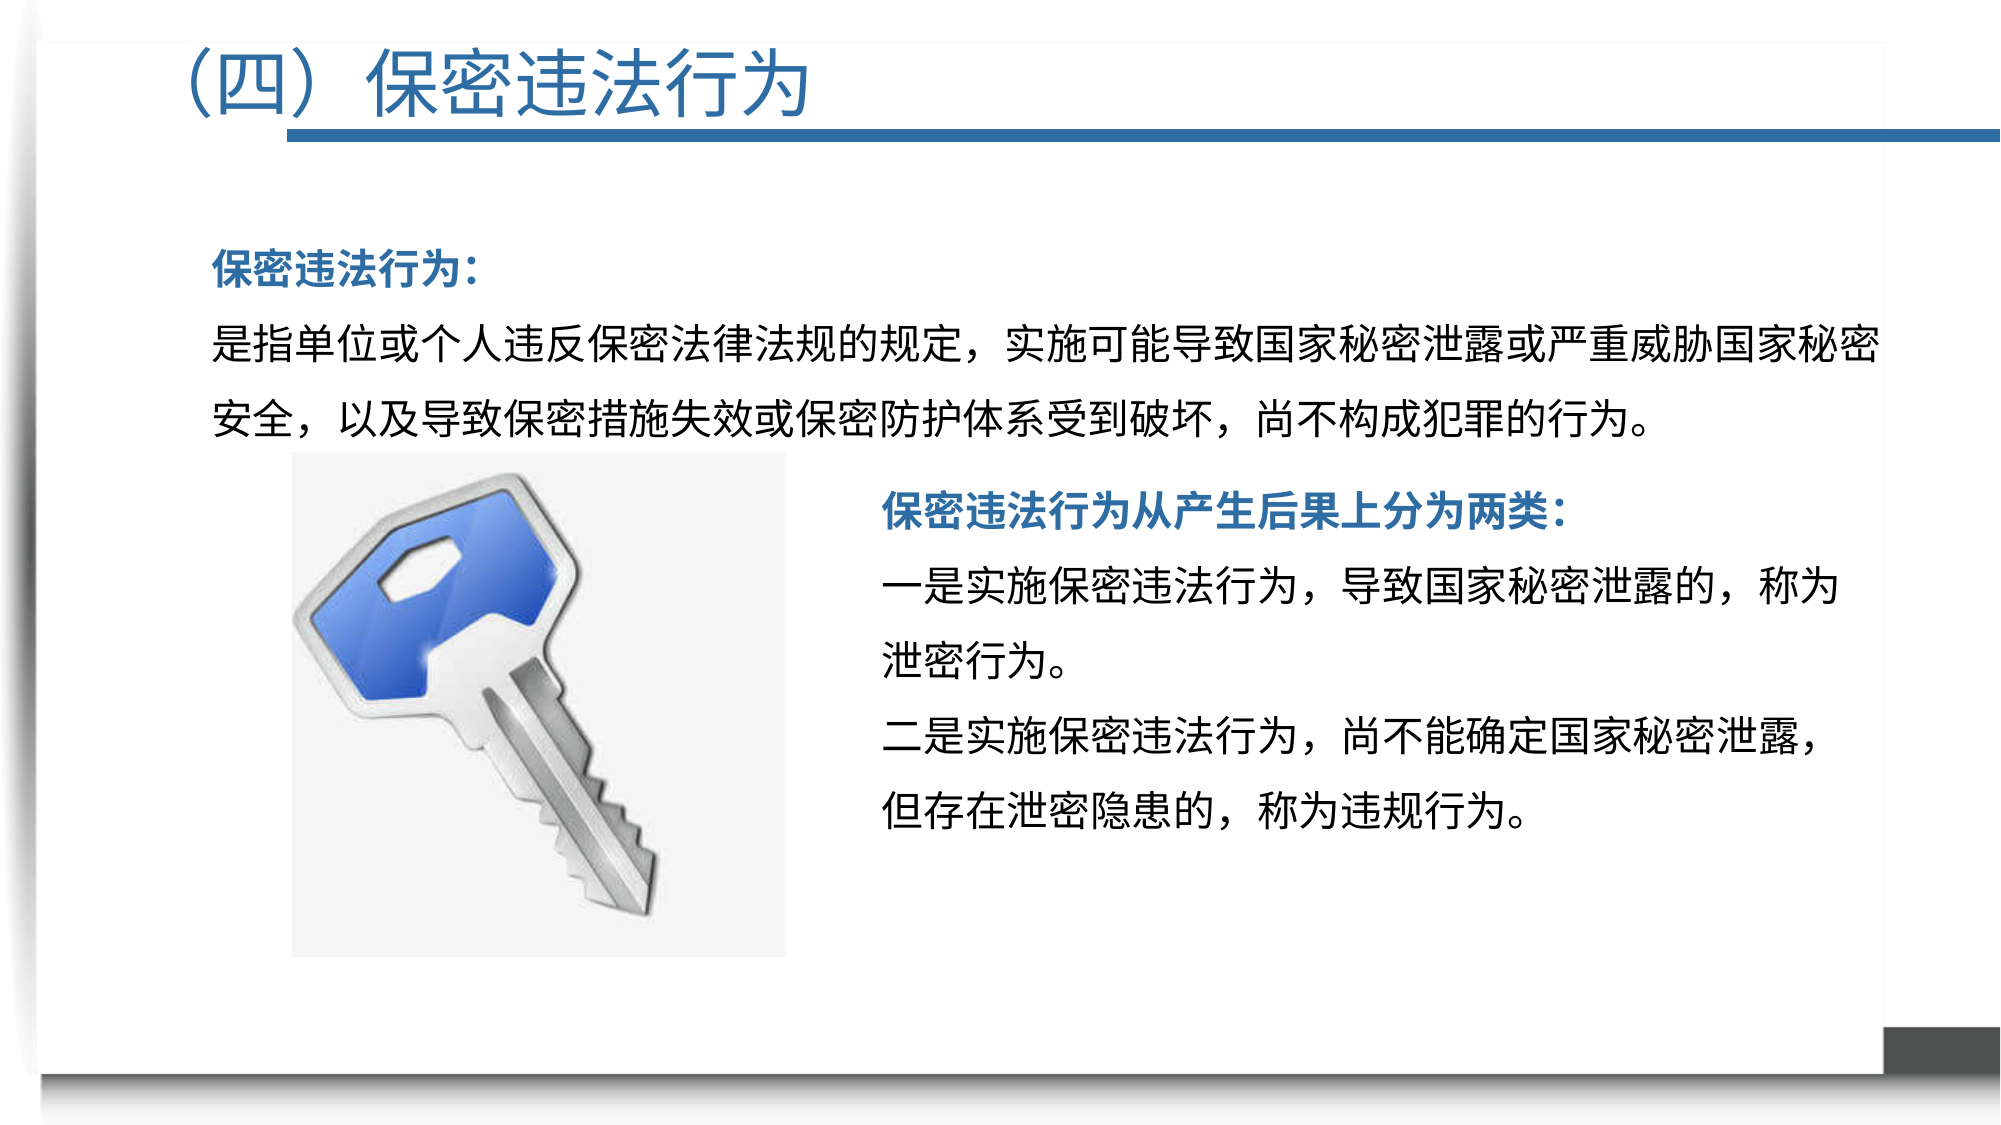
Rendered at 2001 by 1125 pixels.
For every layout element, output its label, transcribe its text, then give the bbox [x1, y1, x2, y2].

picture [0, 0, 2001, 1125]
text_box （四）保密违法行为 [125, 29, 830, 135]
text_box 保密违法行为： 是指单位或个人违反保密法律法规的规定，实施可能导致国家秘密泄露或严重威胁国家秘密安全，以及导致保密措施失效或保密防护体系受到破坏，尚不构成犯罪的行为。 [196, 210, 1919, 450]
text_box 保密违法行为从产生后果上分为两类： 一是实施保密违法行为，导致国家秘密泄露的，称为泄密行为。 二是实施保密违法行为，尚不能确定国家秘密泄露，但存在泄密隐患的，称为违规行为。 [866, 452, 1867, 843]
